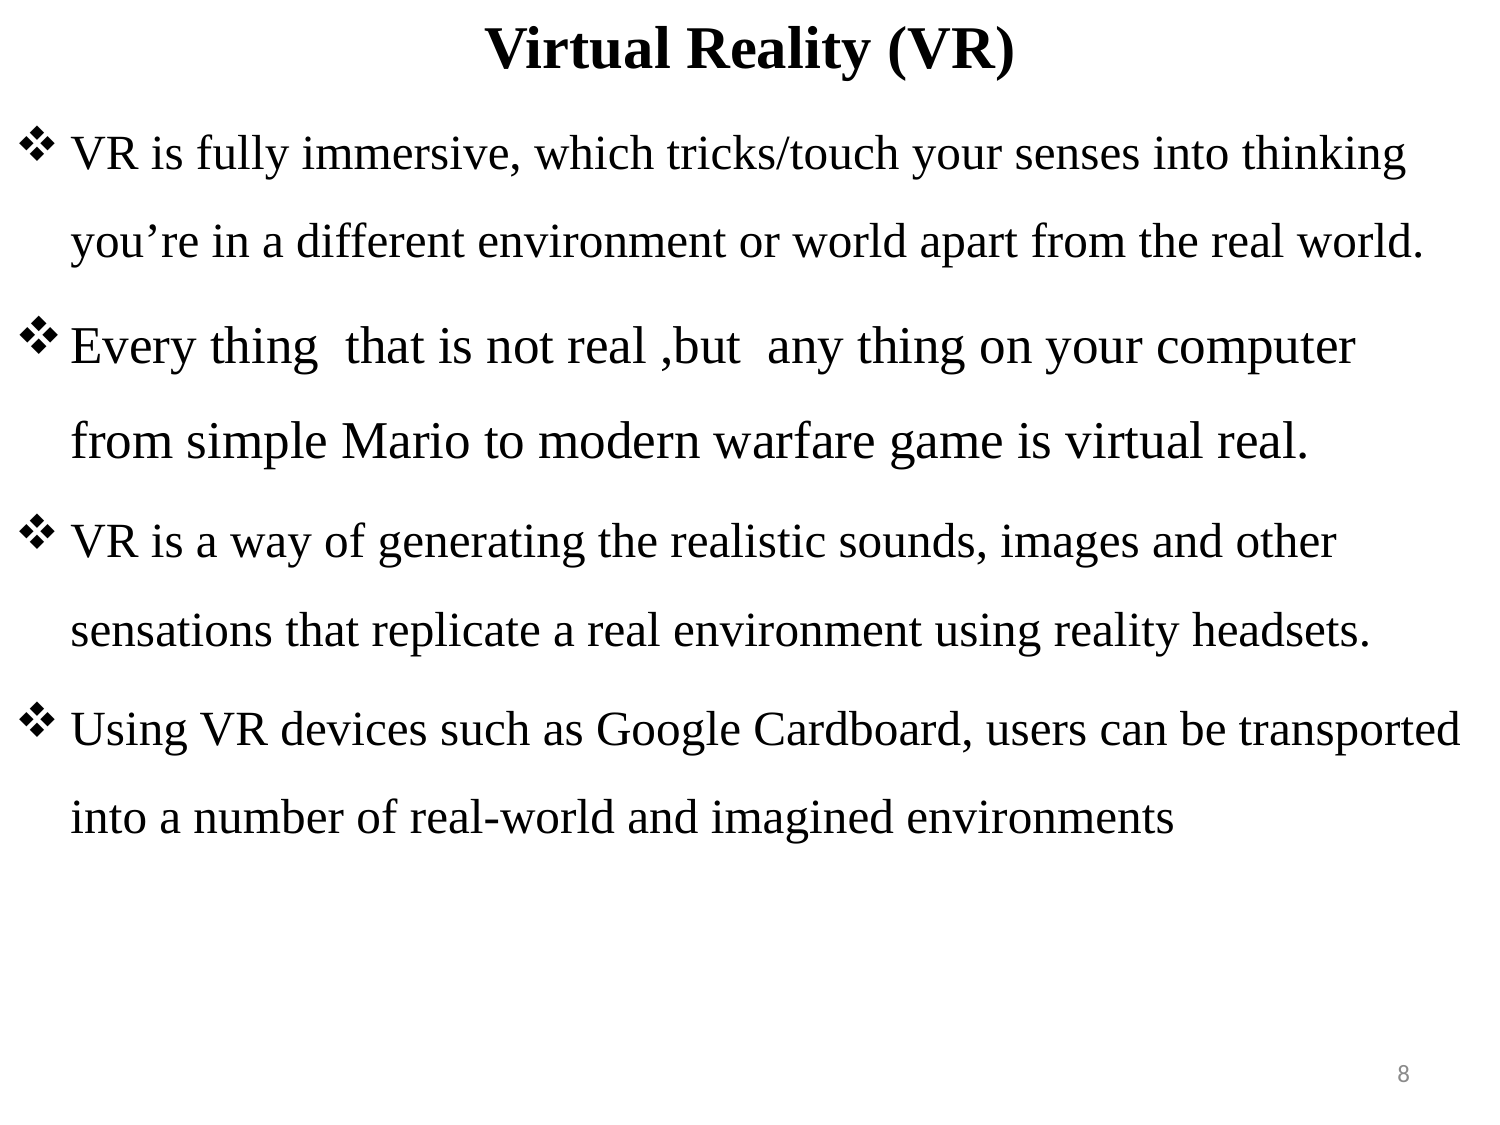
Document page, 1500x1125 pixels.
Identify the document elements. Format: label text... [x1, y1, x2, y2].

slide_number 8 [1074, 1042, 1425, 1103]
list Virtual Reality (VR) VR is fully immersive, which tricks/touch your senses into thinking you’re in a different environment or world apart from the real world. Every thing that is not real ,but any thing on your computer from simple Mario to modern warfare game is virtual real. VR is a way of generating the realistic sounds, images and other sensations that replicate a real environment using reality headsets. Using VR devices such as Google Cardboard, users can be transported into a number of real-world and imagined environments [0, 0, 1500, 1125]
